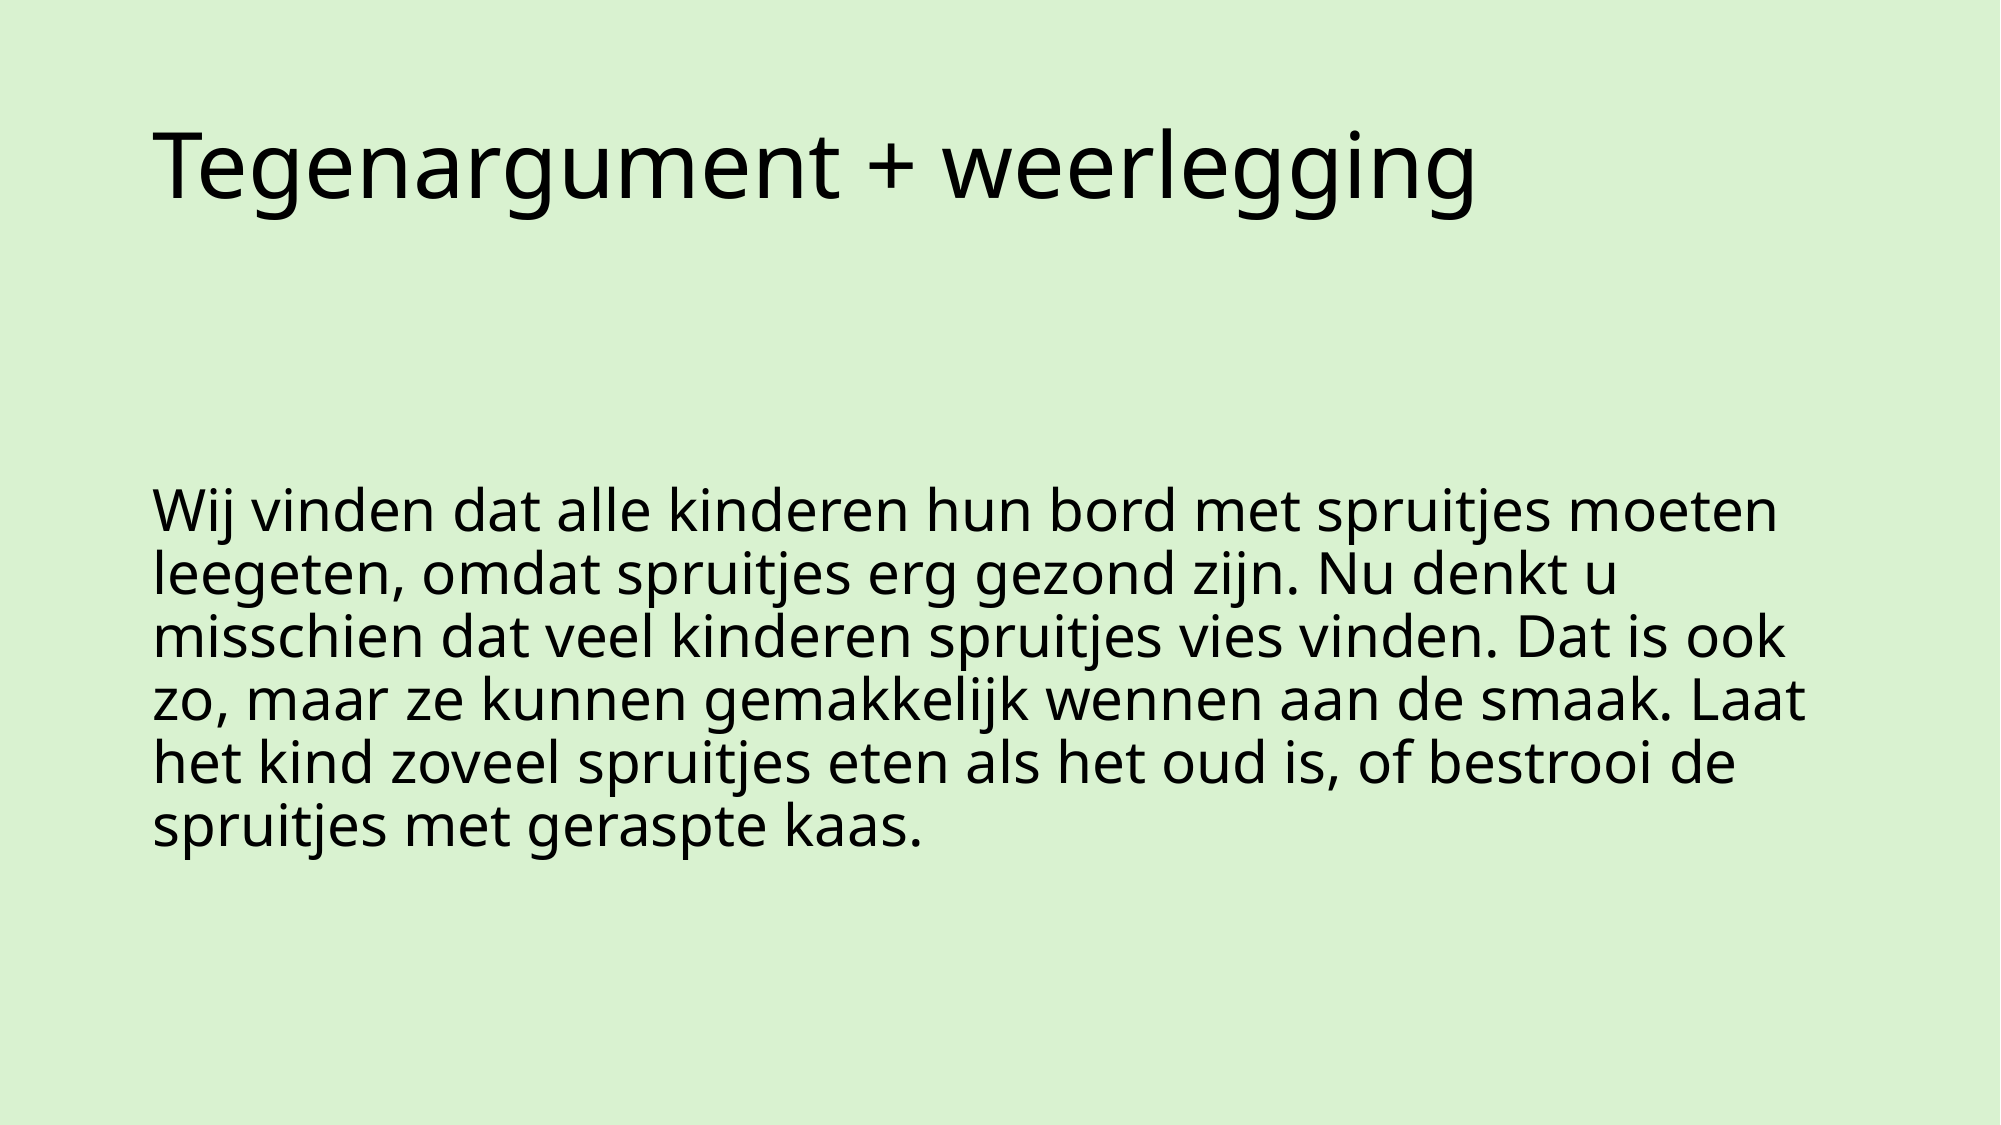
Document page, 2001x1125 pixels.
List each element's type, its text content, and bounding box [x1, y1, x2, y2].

list Wij vinden dat alle kinderen hun bord met spruitjes moeten leegeten, omdat spruitjes erg gezond zijn. Nu denkt u misschien dat veel kinderen spruitjes vies vinden. Dat is ook zo, maar ze kunnen gemakkelijk wennen aan de smaak. Laat het kind zoveel spruitjes eten als het oud is, of bestrooi de spruitjes met geraspte kaas. [137, 299, 1863, 1014]
title Tegenargument + weerlegging [137, 59, 1863, 278]
